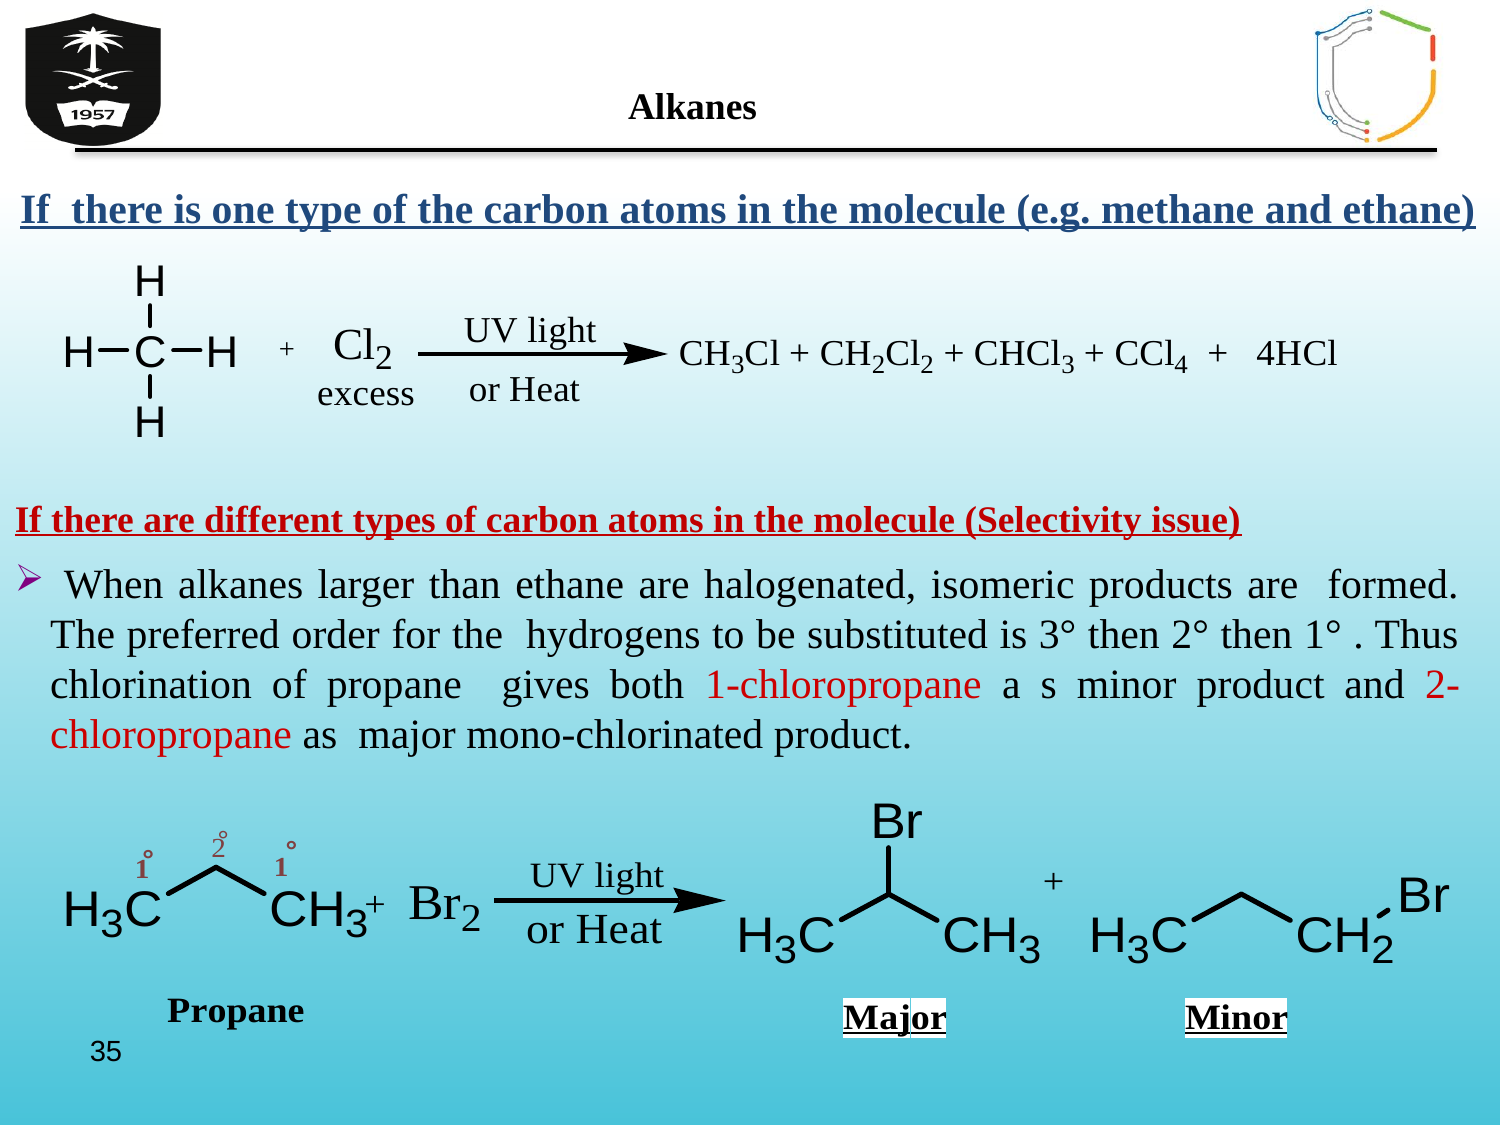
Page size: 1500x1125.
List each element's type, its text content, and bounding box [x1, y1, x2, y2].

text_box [62, 799, 1451, 1038]
text_box If there is one type of the carbon atoms in the molecule (e.g. methane and ethane) [5, 174, 1492, 240]
text_box If there are different types of carbon atoms in the molecule (Selectivity issue) [0, 487, 1463, 549]
text_box Alkanes [613, 74, 773, 135]
picture [24, 12, 163, 151]
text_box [62, 262, 1338, 438]
picture [1287, 0, 1463, 165]
text_box When alkanes larger than ethane are halogenated, isomeric products are formed. The preferred order for the hydrogens to be substituted is 3° then 2° then 1° . Thus chlorination of propane gives both 1-chloropropane a s minor product and 2-chloropropane as major mono-chlorinated product. [0, 549, 1475, 765]
text_box 35 [75, 1047, 425, 1103]
